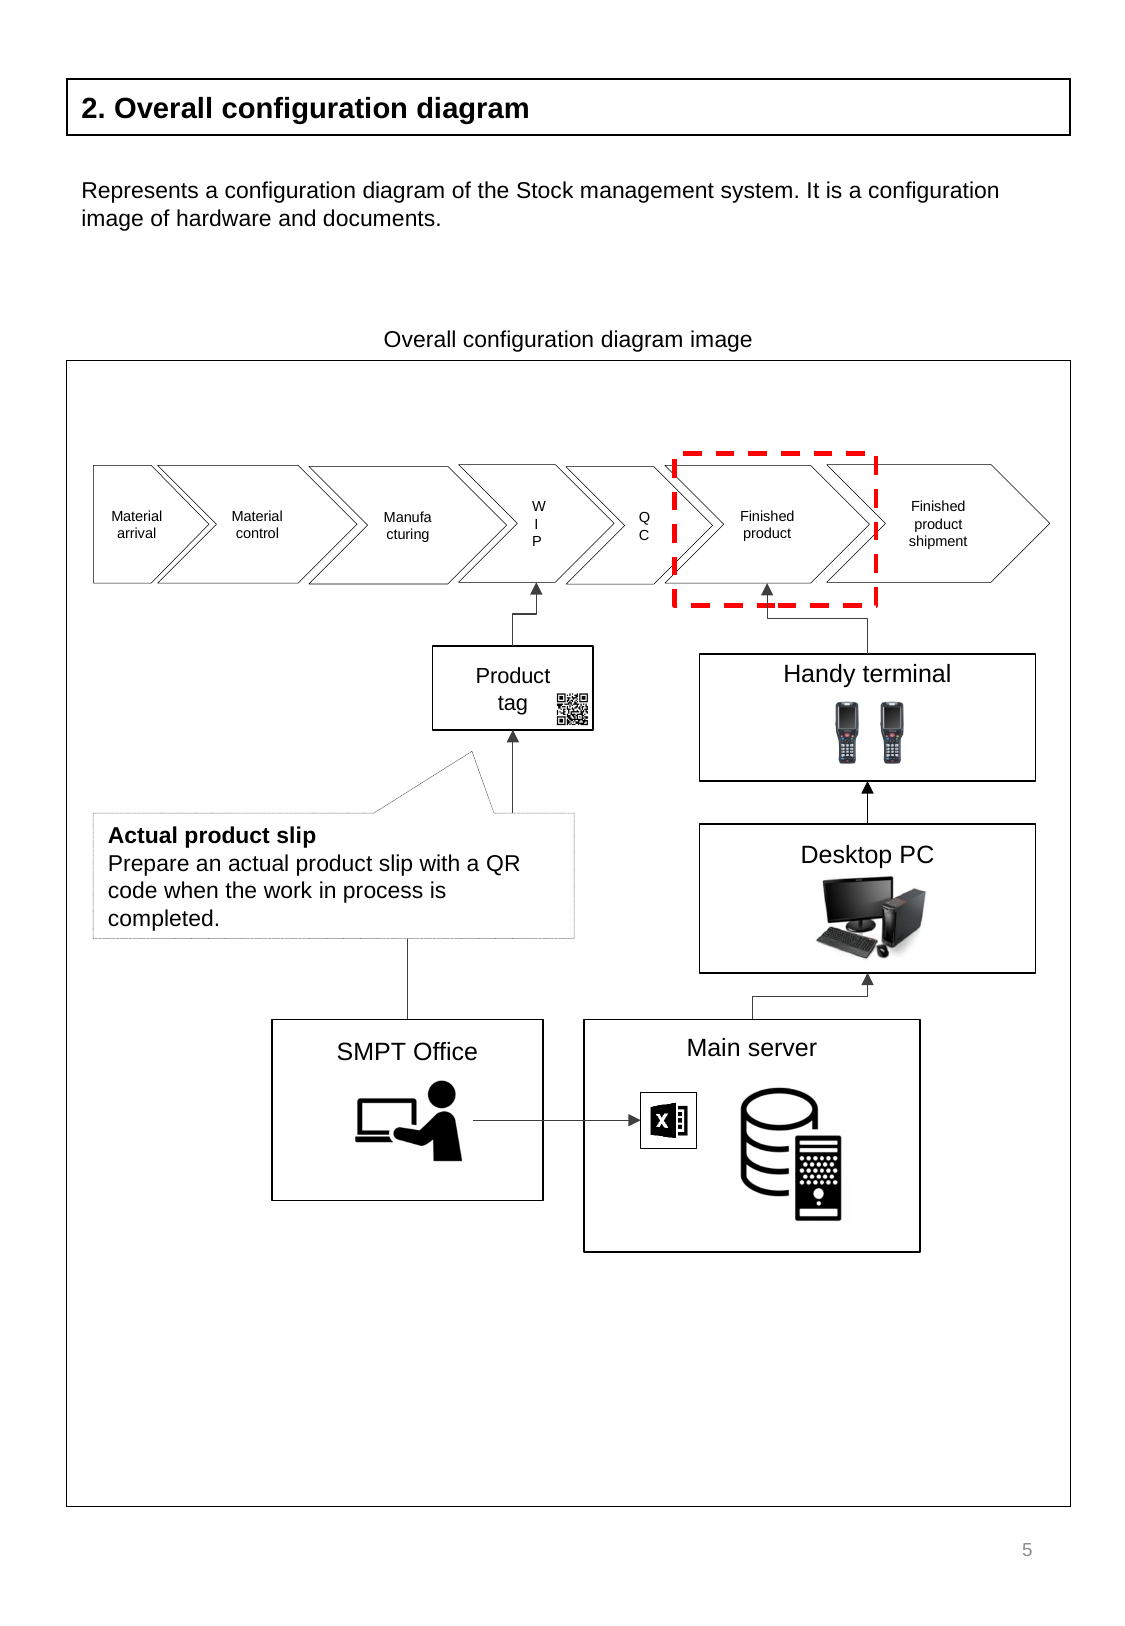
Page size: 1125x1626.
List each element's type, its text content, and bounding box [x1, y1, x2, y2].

text_box Material control [157, 465, 358, 584]
text_box Manufacturing [308, 466, 507, 584]
picture [875, 698, 908, 768]
text_box WIP [458, 464, 615, 583]
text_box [786, 938, 834, 1054]
text_box [66, 359, 1071, 1507]
text_box Represents a configuration diagram of the Stock management system. It is a configuration image of hardware and documents. [66, 168, 1071, 238]
picture [814, 874, 927, 965]
text_box Finished product shipment [876, 464, 1050, 583]
slide_number 5 [794, 1507, 1048, 1593]
picture [347, 1069, 473, 1171]
picture [830, 698, 863, 768]
text_box Product tag [432, 646, 594, 730]
text_box 2. Overall configuration diagram [66, 78, 1071, 136]
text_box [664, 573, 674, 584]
text_box [674, 453, 876, 606]
text_box Overall configuration diagram image [66, 317, 1071, 359]
text_box Handy terminal [699, 653, 1036, 782]
picture [640, 1092, 697, 1149]
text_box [477, 611, 542, 618]
text_box Main server [583, 1019, 921, 1253]
picture [728, 1084, 853, 1226]
picture [555, 692, 589, 726]
text_box Material arrival [93, 465, 209, 584]
text_box SMPT Office [271, 1019, 544, 1201]
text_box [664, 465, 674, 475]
text_box Actual product slip Prepare an actual product slip with a QR code when the work in process is completed. [93, 751, 575, 939]
text_box Desktop PC [699, 824, 1036, 973]
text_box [767, 553, 839, 684]
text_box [315, 821, 605, 928]
text_box QC [565, 466, 674, 585]
